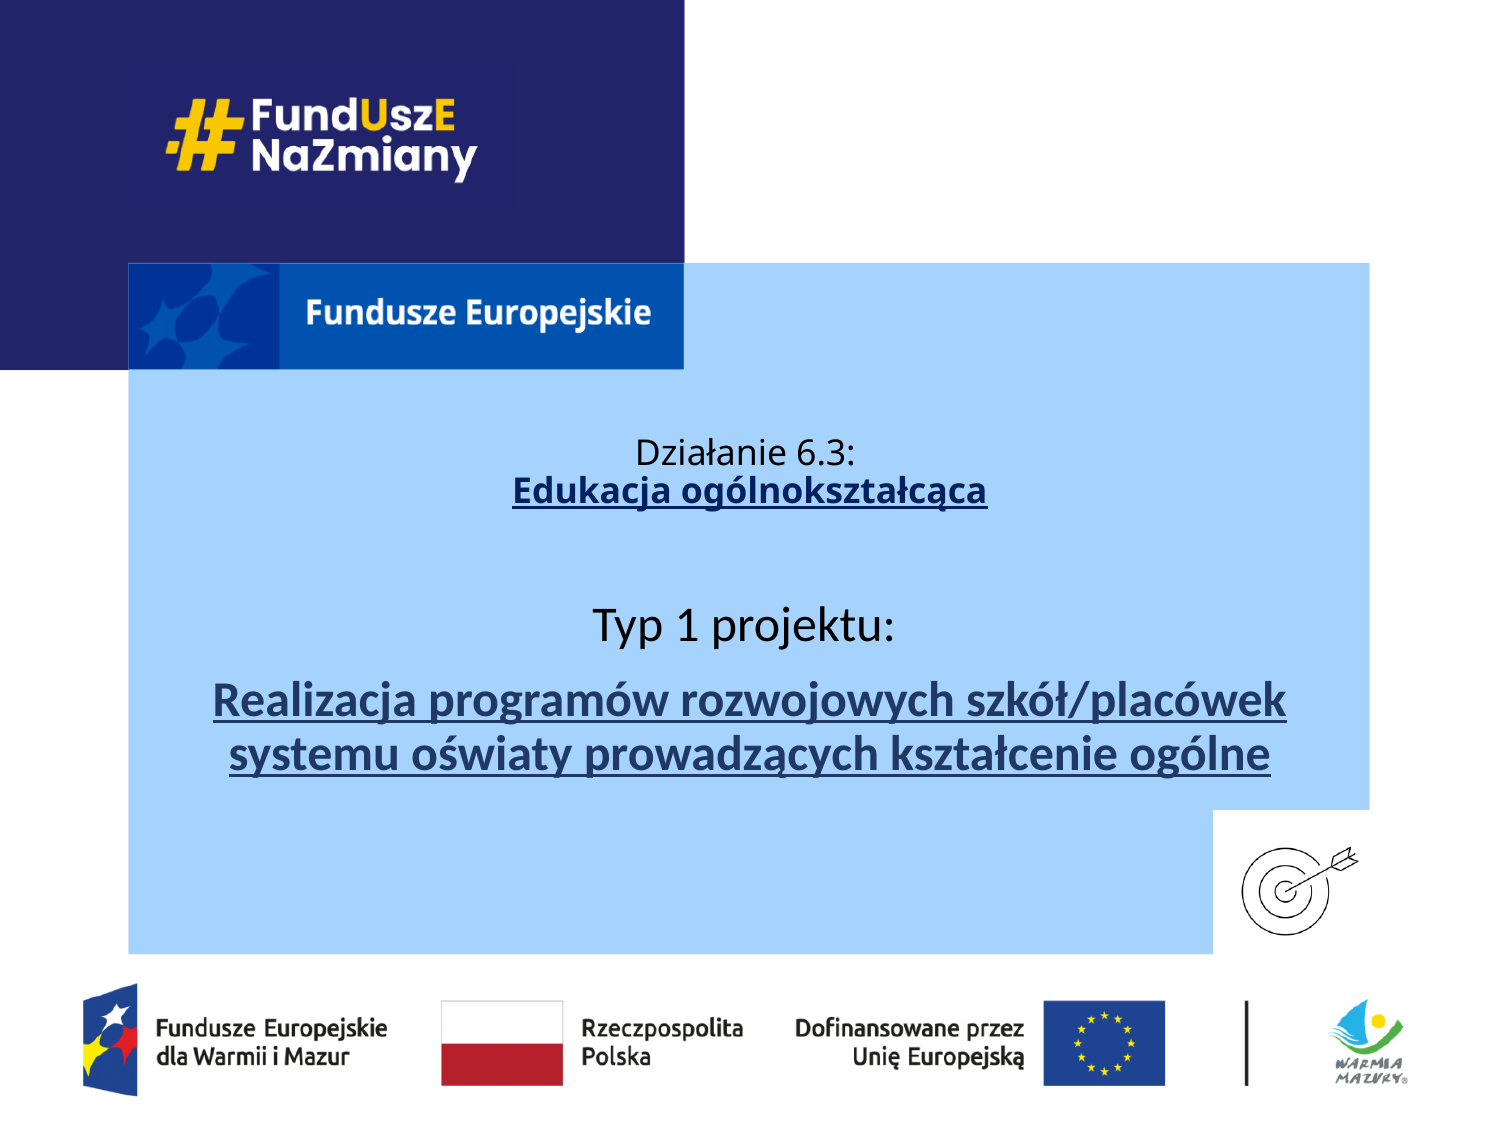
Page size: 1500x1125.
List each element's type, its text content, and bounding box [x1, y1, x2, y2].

picture [0, 0, 1499, 1125]
title Działanie 6.3: Edukacja ogólnokształcąca [187, 387, 1313, 563]
subtitle Typ 1 projektu: Realizacja programów rozwojowych szkół/placówek systemu oświaty prowadzących kształcenie ogólne [187, 590, 1313, 863]
